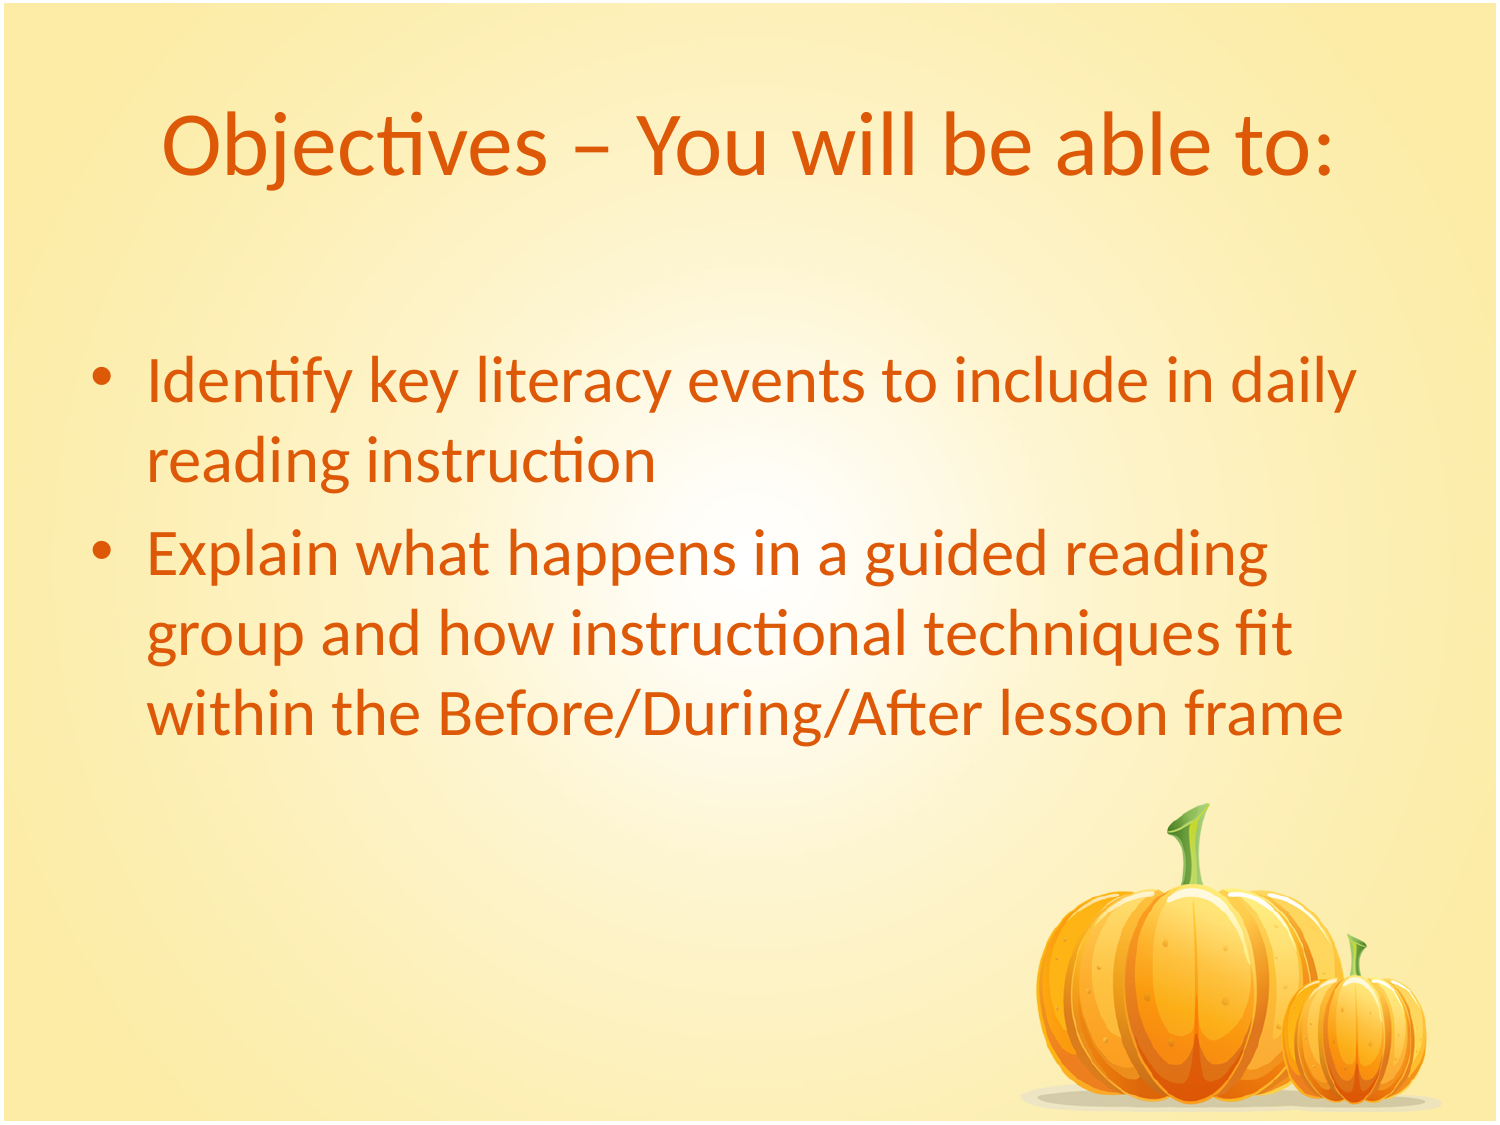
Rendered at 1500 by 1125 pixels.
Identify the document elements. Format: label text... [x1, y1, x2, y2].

picture [0, 0, 1500, 1125]
list Identify key literacy events to include in daily reading instruction Explain what happens in a guided reading group and how instructional techniques fit within the Before/During/After lesson frame [74, 327, 1426, 1055]
title Objectives – You will be able to: [74, 44, 1426, 233]
